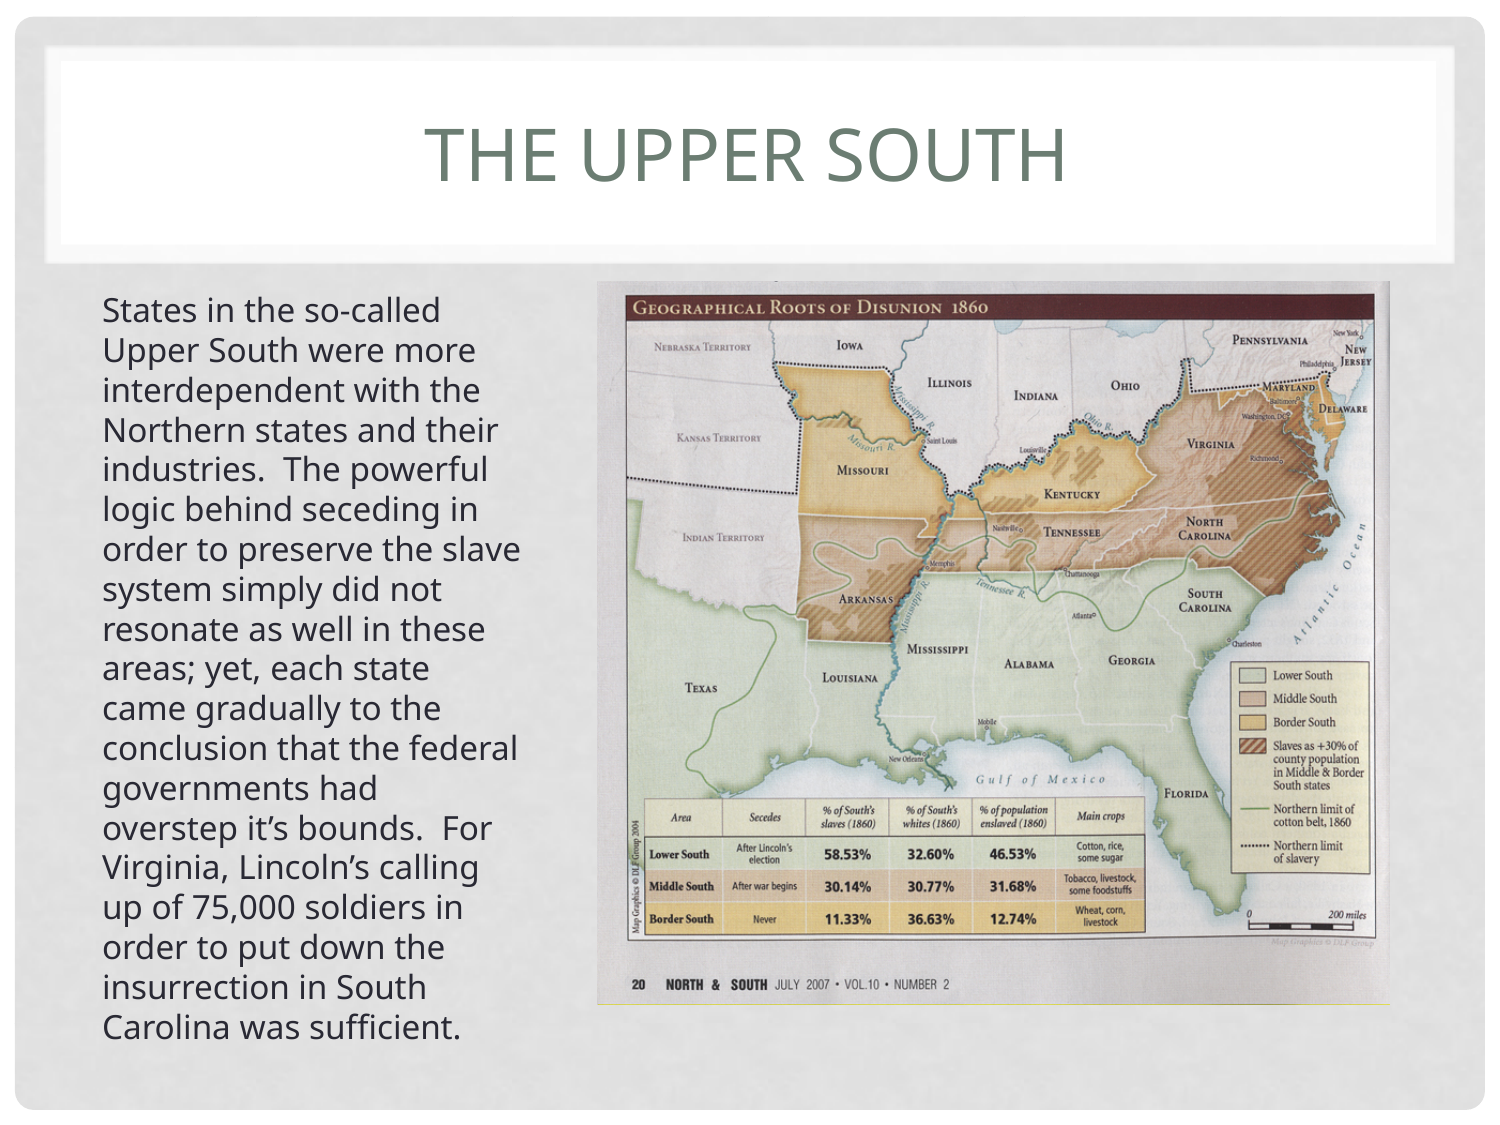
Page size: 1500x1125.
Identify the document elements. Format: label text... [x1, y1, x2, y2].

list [597, 281, 1391, 1006]
list States in the so-called Upper South were more interdependent with the Northern states and their industries. The powerful logic behind seceding in order to preserve the slave system simply did not resonate as well in these areas; yet, each state came gradually to the conclusion that the federal governments had overstep it’s bounds. For Virginia, Lincoln’s calling up of 75,000 soldiers in order to put down the insurrection in South Carolina was sufficient. [69, 281, 538, 1075]
title The upper SOuth [69, 66, 1425, 238]
